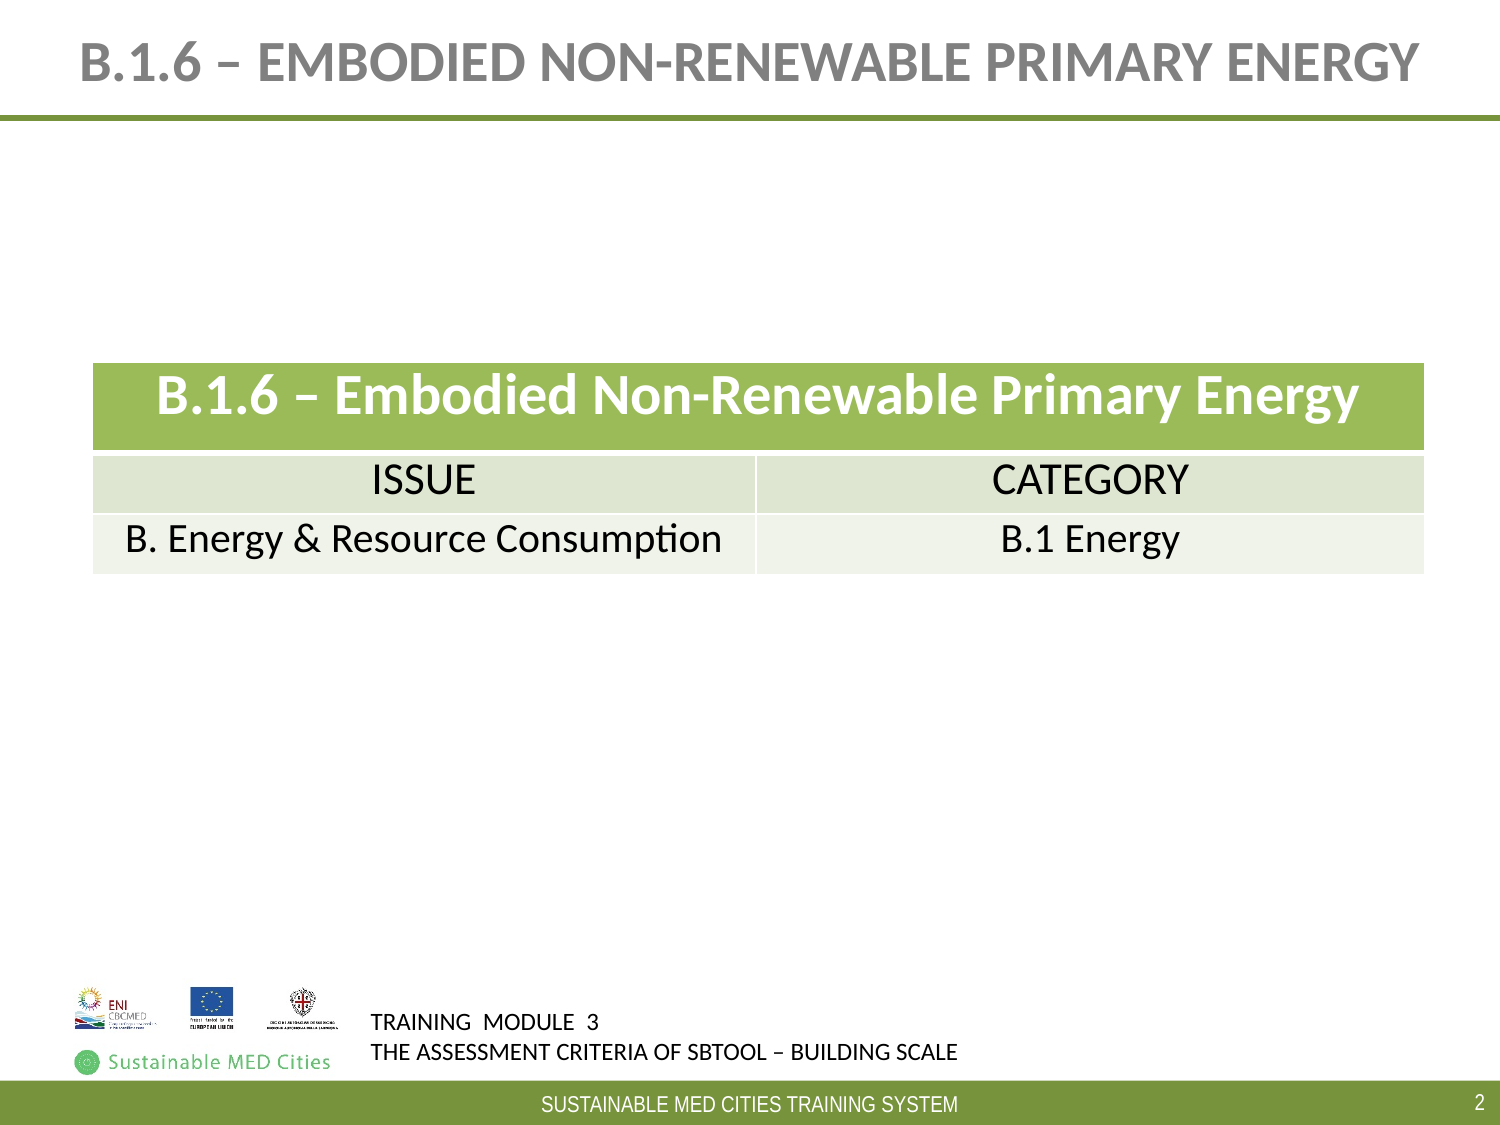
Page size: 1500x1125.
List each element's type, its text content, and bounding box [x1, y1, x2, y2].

table_cell B.1 Energy [757, 515, 1424, 574]
table_cell ISSUE [93, 456, 755, 513]
slide_number 2 [1149, 1078, 1500, 1125]
table_cell CATEGORY [757, 456, 1424, 513]
table_cell B. Energy & Resource Consumption [93, 515, 755, 574]
picture [62, 978, 356, 1080]
title B.1.6 – EMBODIED NON-RENEWABLE PRIMARY ENERGY [0, 0, 1500, 117]
table_header B.1.6 – Embodied Non-Renewable Primary Energy [93, 363, 1424, 450]
list [43, 262, 1425, 944]
